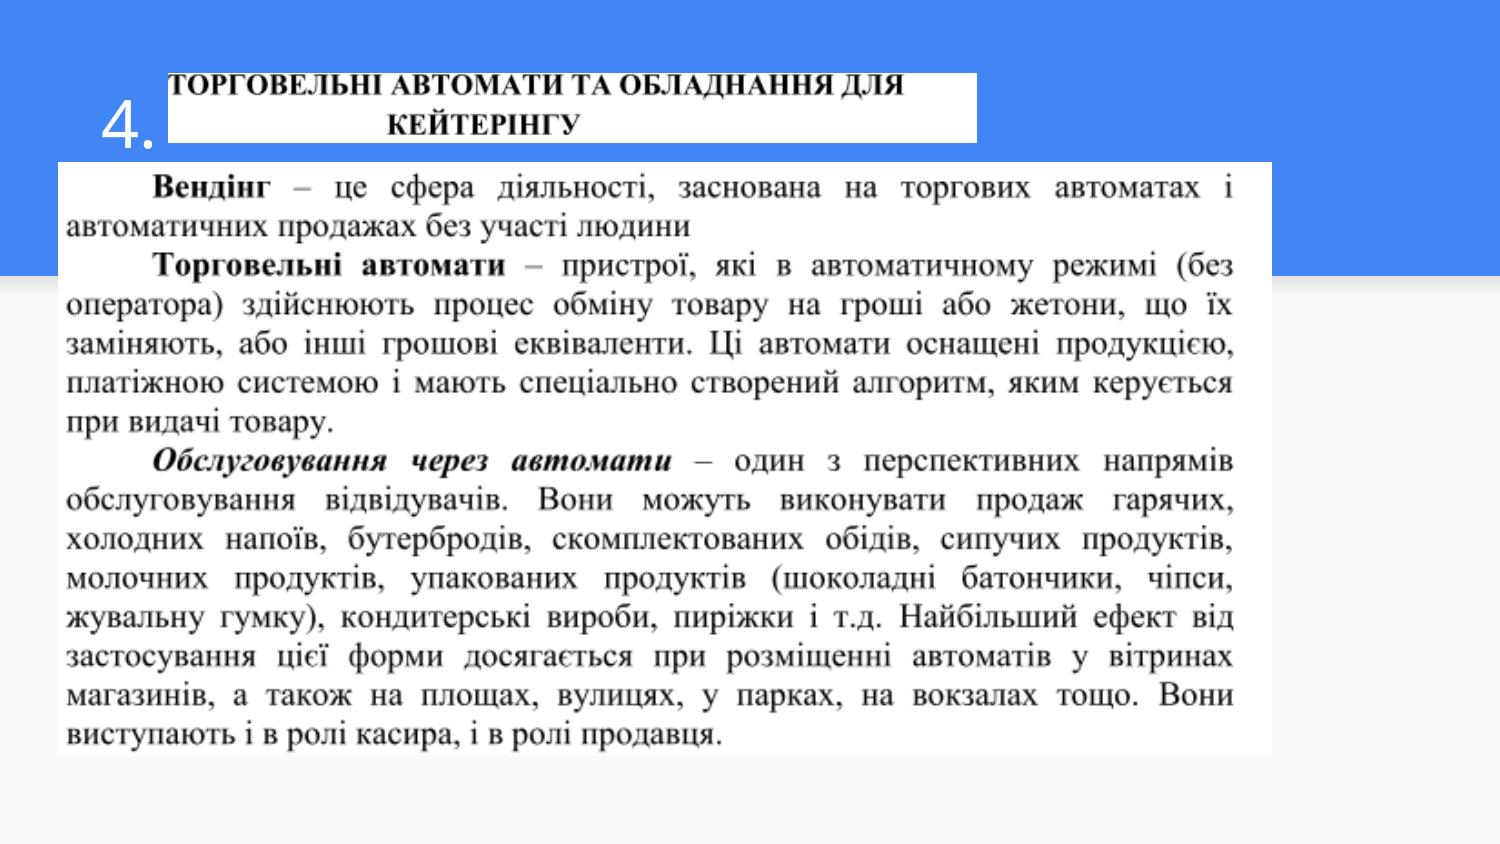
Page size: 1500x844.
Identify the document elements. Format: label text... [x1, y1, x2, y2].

picture [168, 73, 977, 143]
picture [57, 162, 1273, 756]
title 4. [86, 50, 1436, 177]
